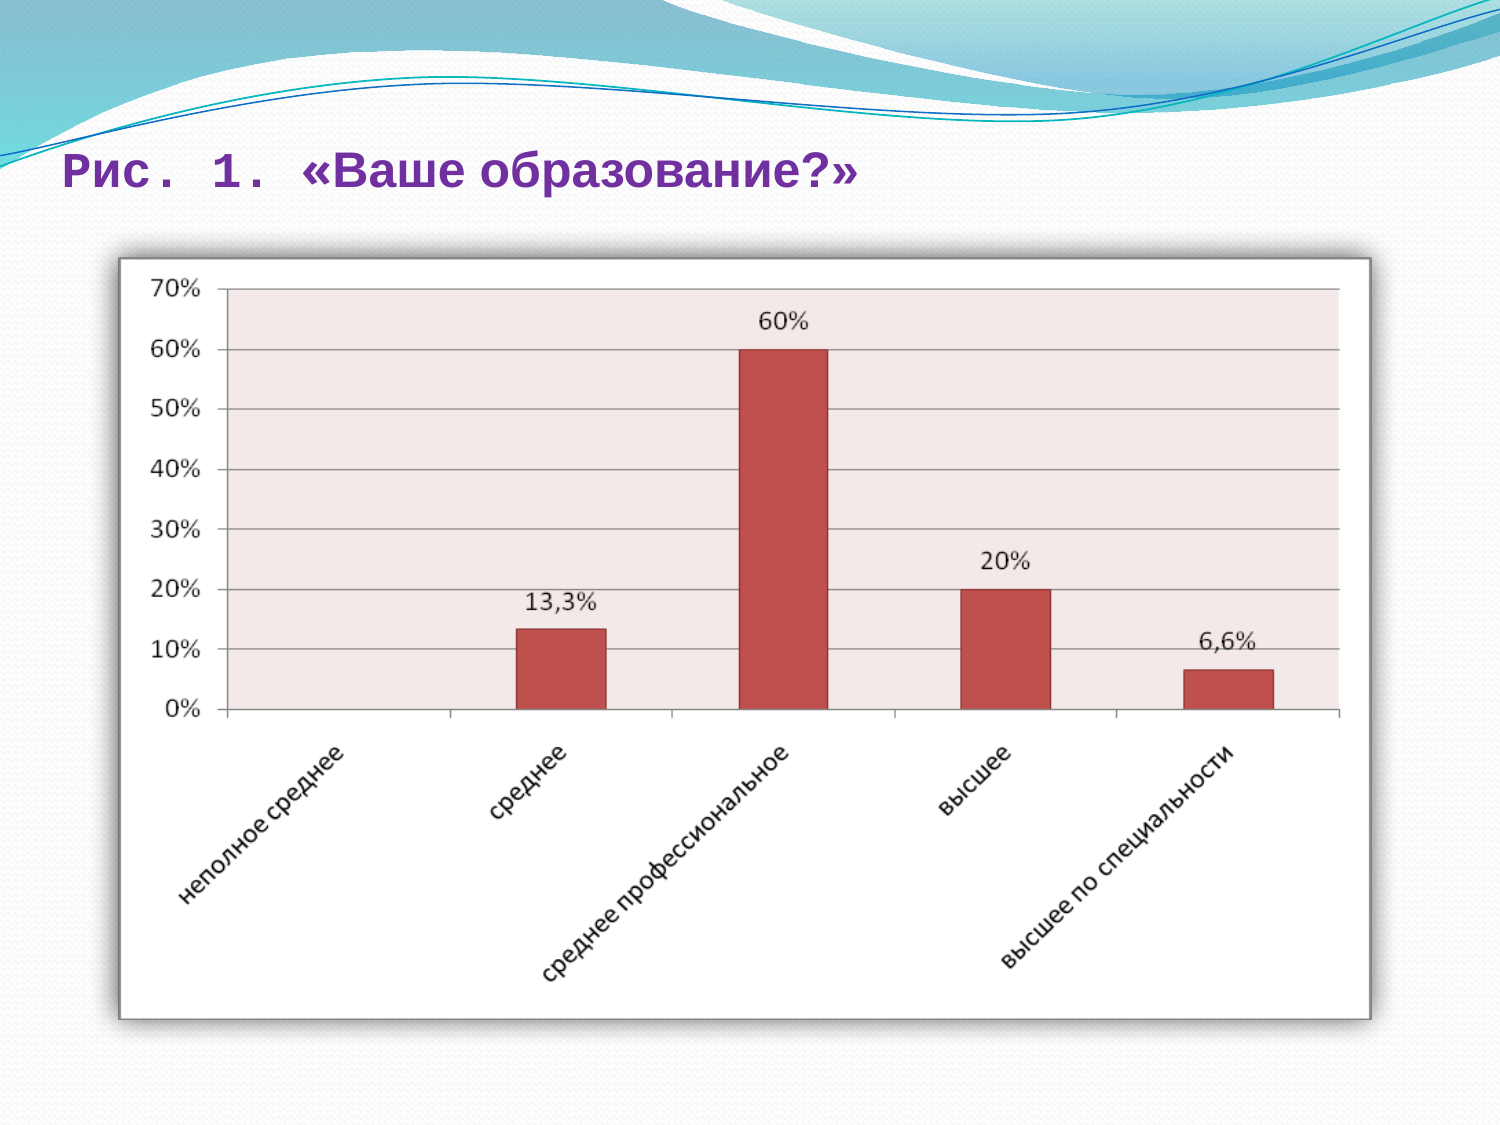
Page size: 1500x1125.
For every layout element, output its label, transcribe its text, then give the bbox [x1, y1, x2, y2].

text_box Рис. 1. «Ваше образование?» [46, 129, 1465, 240]
picture [116, 257, 1372, 1020]
